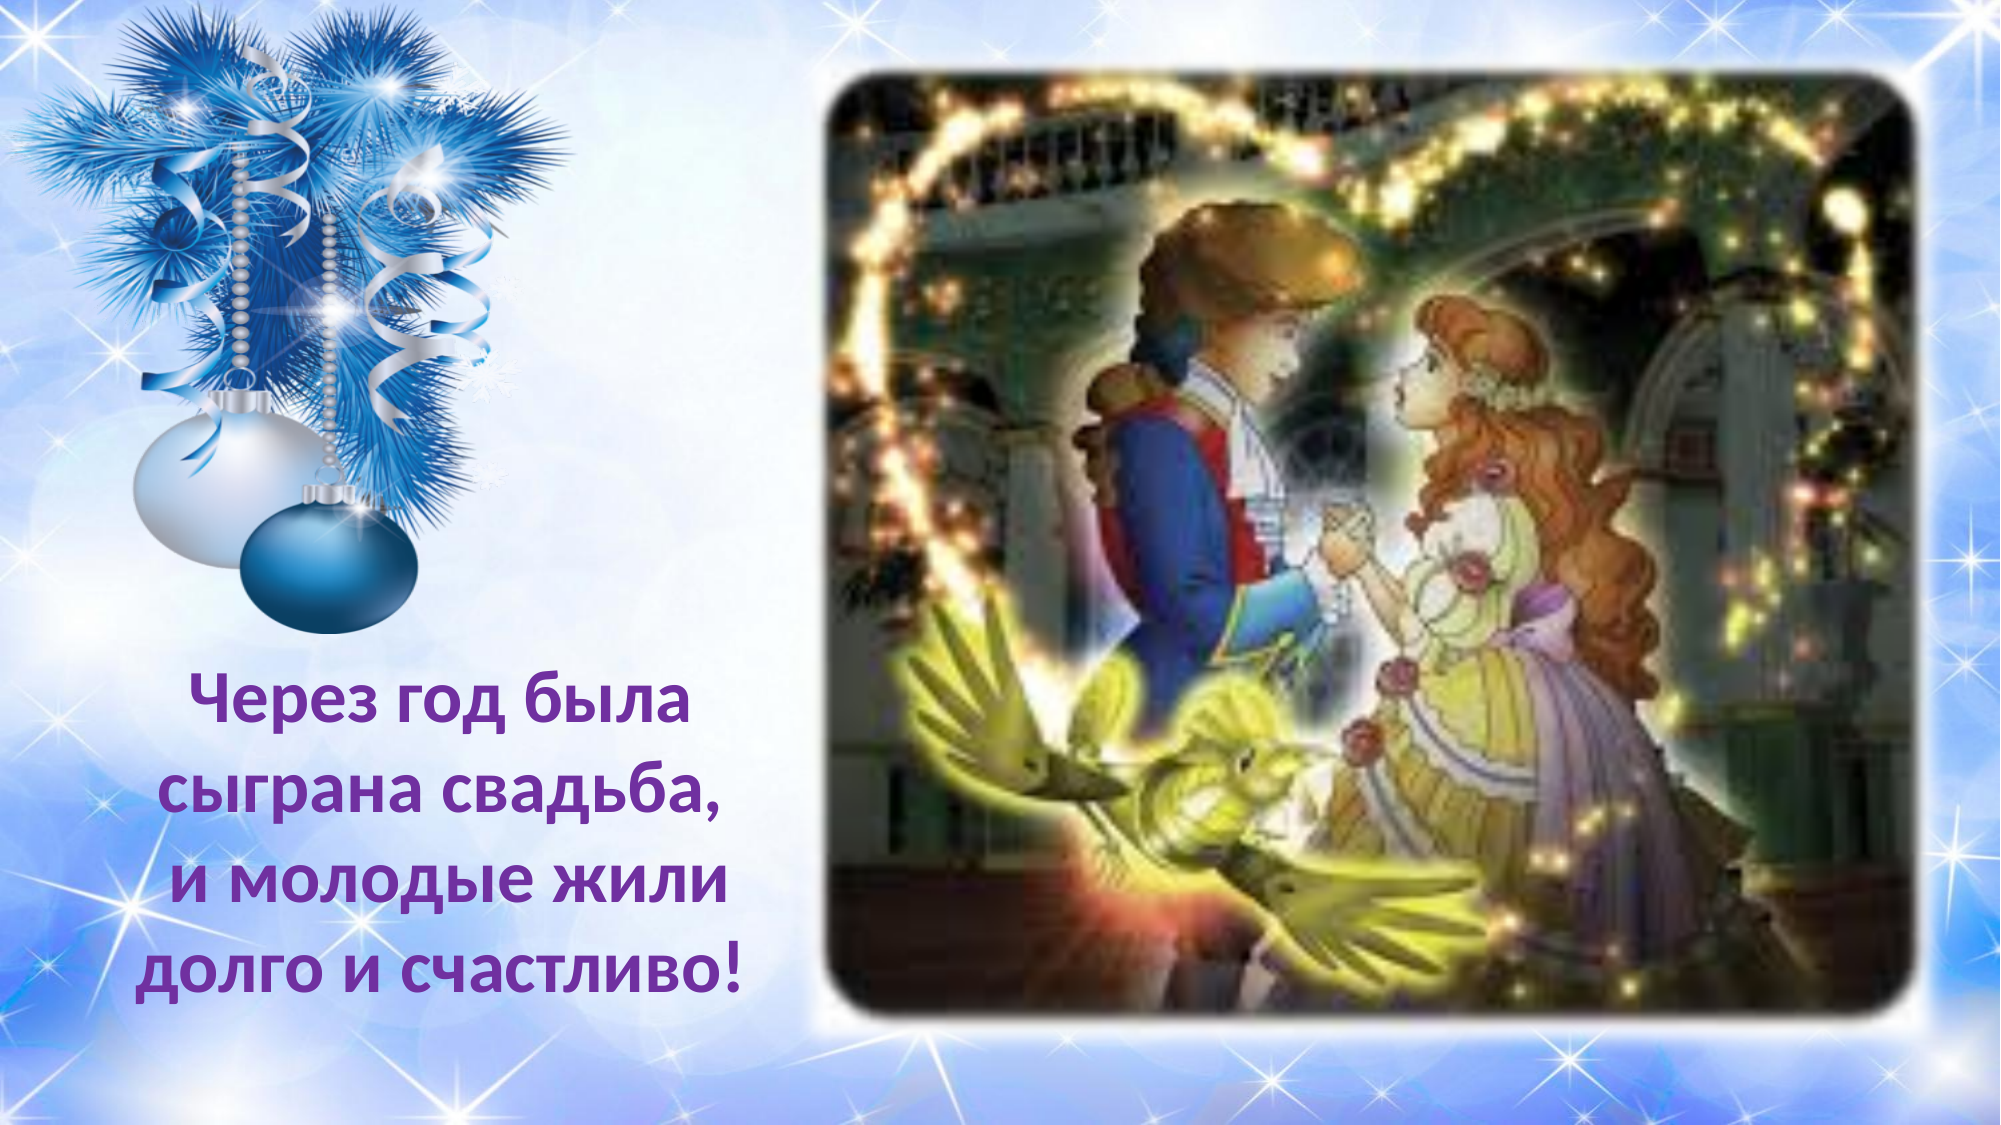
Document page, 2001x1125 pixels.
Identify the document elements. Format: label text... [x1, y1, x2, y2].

text_box Через год была сыграна свадьба, и молодые жили долго и счастливо! [53, 640, 788, 1016]
picture [0, 0, 2000, 1125]
